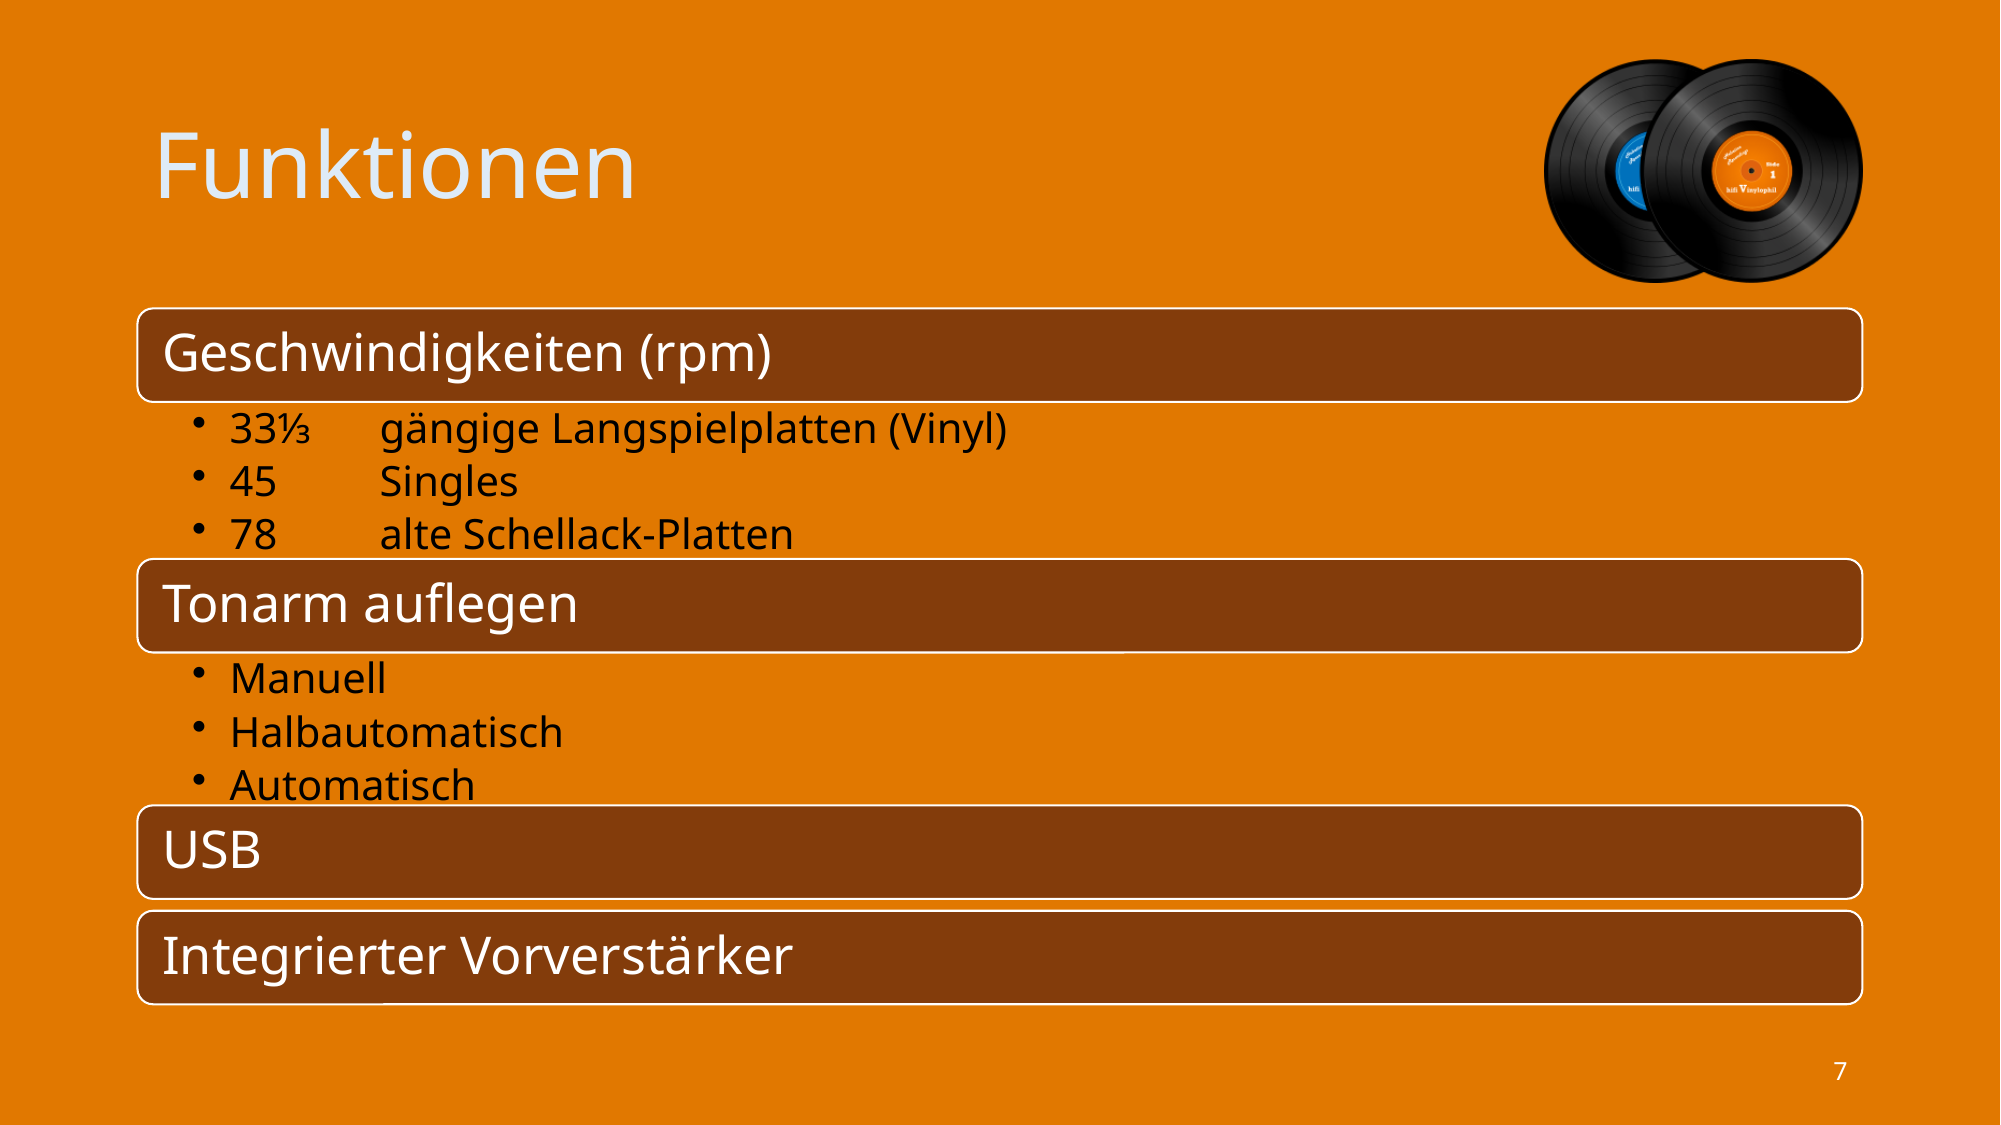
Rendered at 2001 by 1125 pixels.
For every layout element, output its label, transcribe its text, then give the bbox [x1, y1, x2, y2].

title Funktionen [137, 59, 1496, 278]
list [137, 299, 1863, 1014]
slide_number 7 [1412, 1042, 1863, 1103]
picture [1544, 59, 1863, 283]
